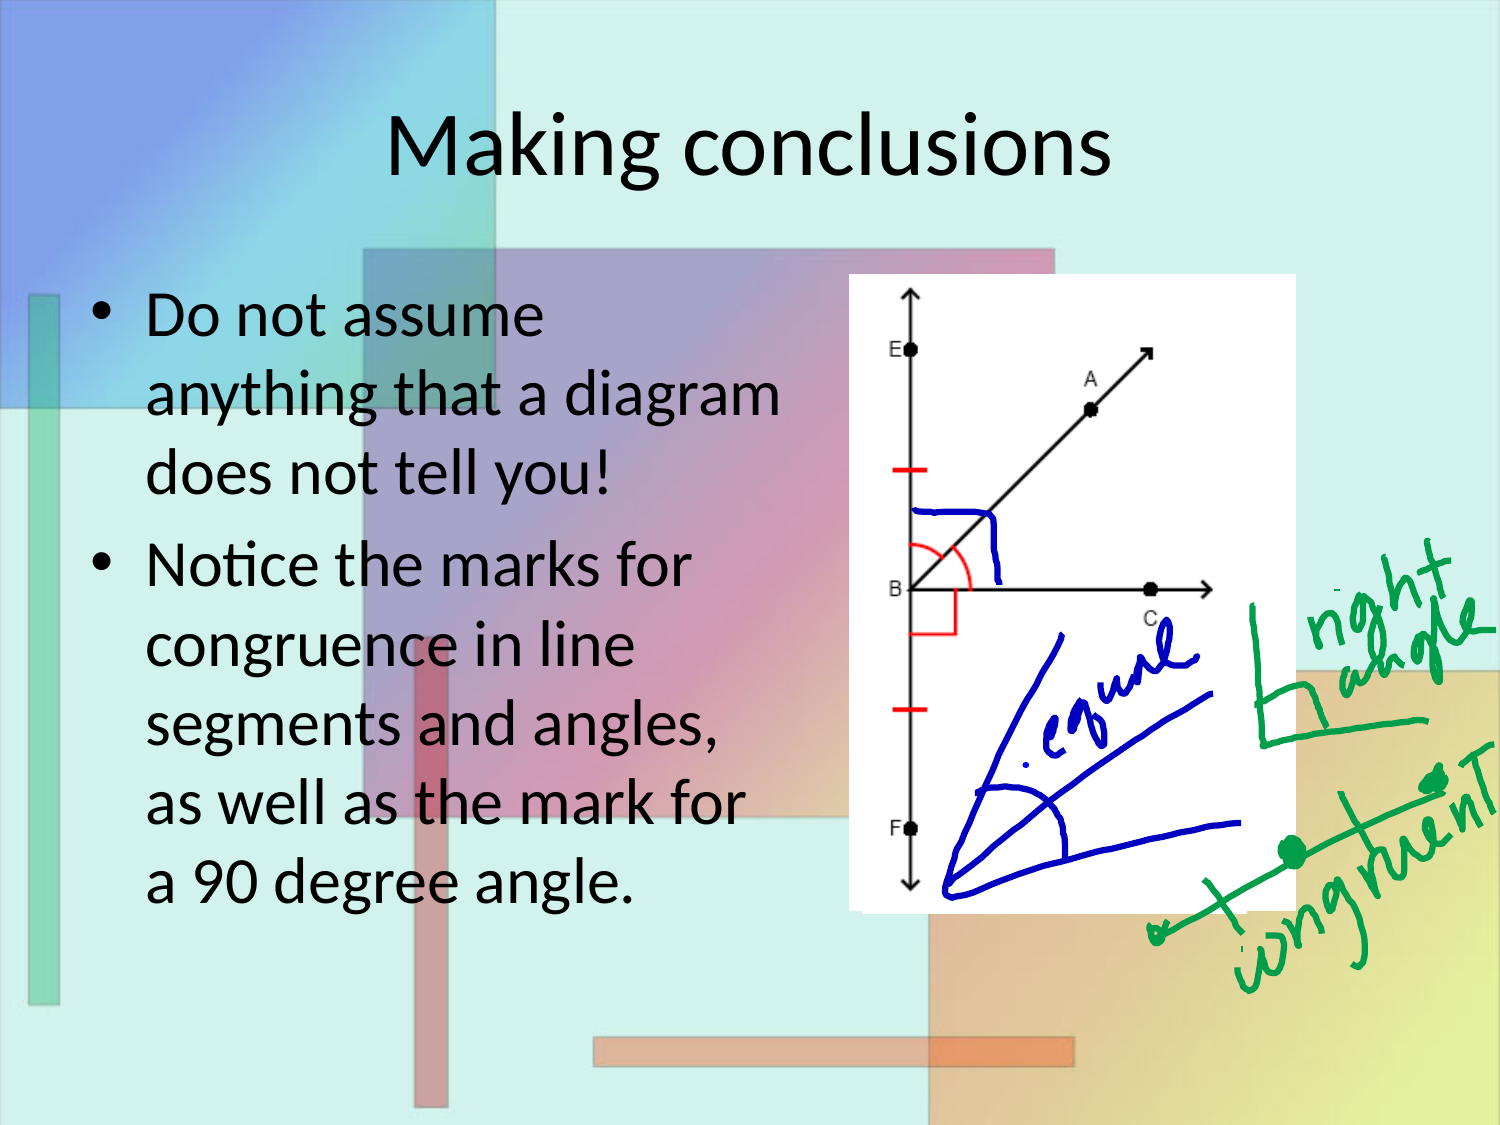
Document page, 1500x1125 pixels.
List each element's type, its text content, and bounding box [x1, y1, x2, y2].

list Do not assume anything that a diagram does not tell you! Notice the marks for congruence in line segments and angles, as well as the mark for a 90 degree angle. [75, 262, 800, 1000]
text_box [1282, 906, 1323, 947]
text_box [1420, 764, 1447, 792]
text_box [1383, 556, 1422, 610]
text_box [1358, 818, 1452, 897]
text_box [1299, 683, 1328, 728]
text_box [1450, 796, 1482, 831]
text_box [1309, 612, 1344, 648]
text_box [1339, 791, 1374, 853]
text_box [1418, 559, 1452, 575]
text_box [1459, 743, 1495, 768]
picture [0, 0, 1500, 1125]
text_box [1236, 934, 1285, 992]
text_box [1234, 923, 1244, 935]
title Making conclusions [75, 45, 1425, 233]
text_box [1341, 655, 1405, 696]
text_box [1433, 568, 1445, 599]
text_box [1473, 758, 1495, 815]
text_box [1324, 878, 1366, 968]
text_box [1412, 597, 1497, 683]
text_box [1299, 841, 1304, 866]
text_box [1164, 923, 1187, 936]
text_box [1301, 828, 1361, 865]
text_box [1299, 635, 1429, 738]
text_box [1426, 540, 1435, 565]
text_box [1361, 790, 1445, 833]
text_box [1351, 593, 1385, 660]
text_box [1148, 923, 1168, 944]
